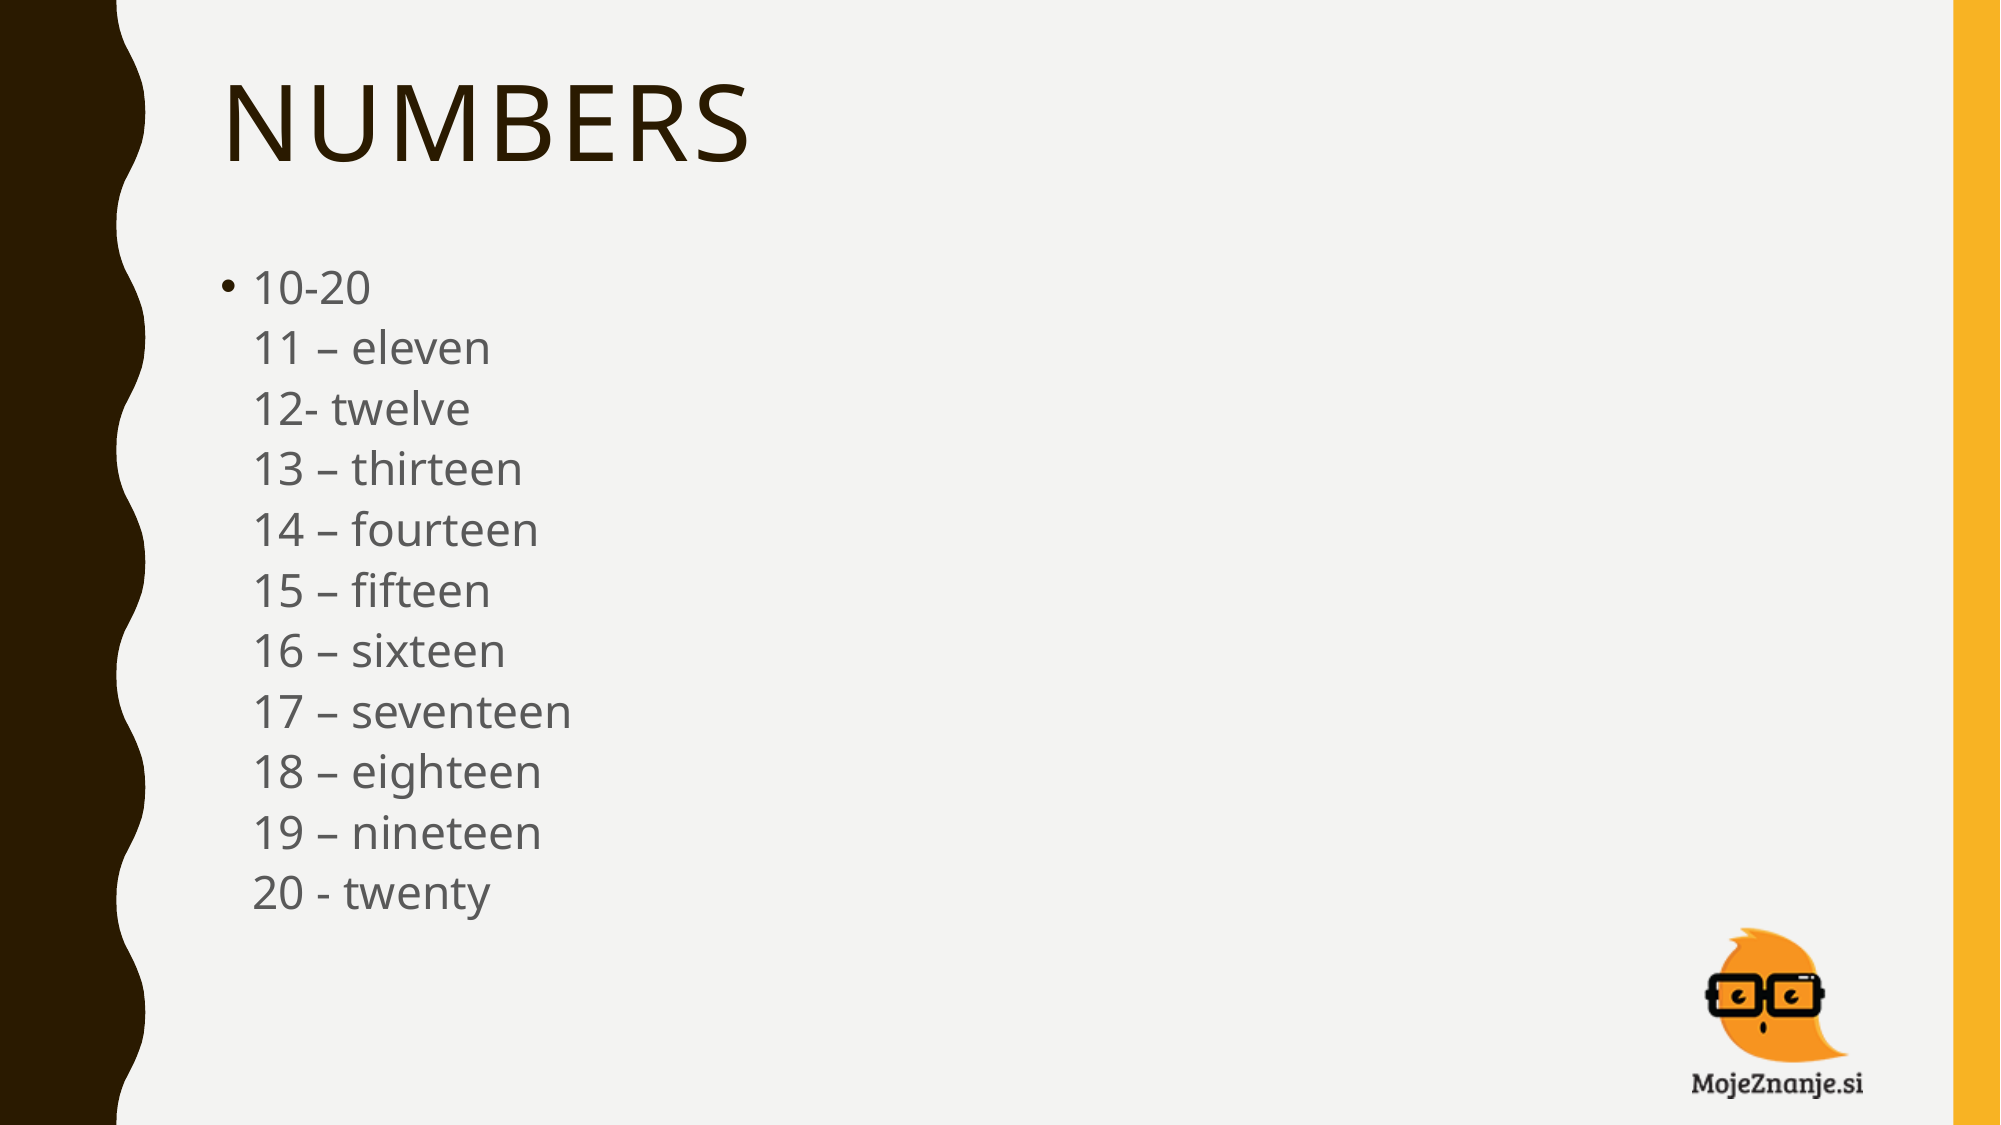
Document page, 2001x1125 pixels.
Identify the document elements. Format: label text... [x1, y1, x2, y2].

picture [1692, 983, 1863, 1099]
title NUMBERS [205, 62, 1875, 245]
list 10-20 11 – eleven 12- twelve 13 – thirteen 14 – fourteen 15 – fifteen 16 – sixteen 17 – seventeen 18 – eighteen 19 – nineteen 20 - twenty [205, 245, 1875, 983]
